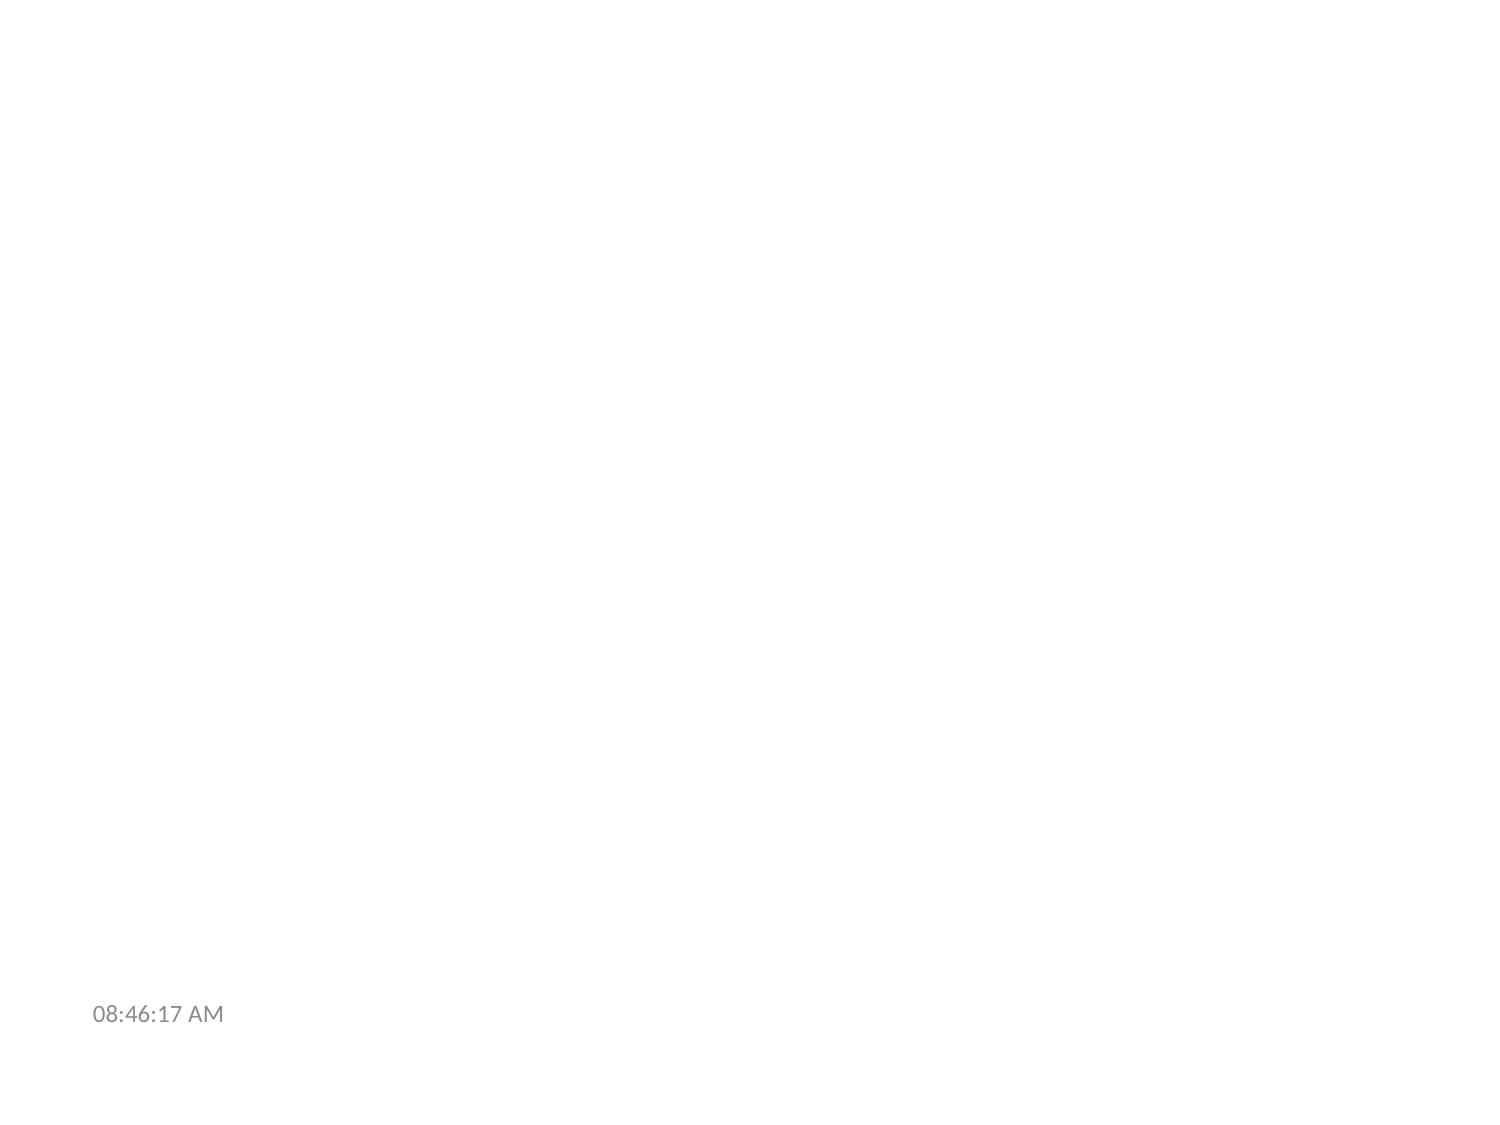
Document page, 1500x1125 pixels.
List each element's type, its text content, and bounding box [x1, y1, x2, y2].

text_box 3:35:09 PM [77, 982, 428, 1043]
